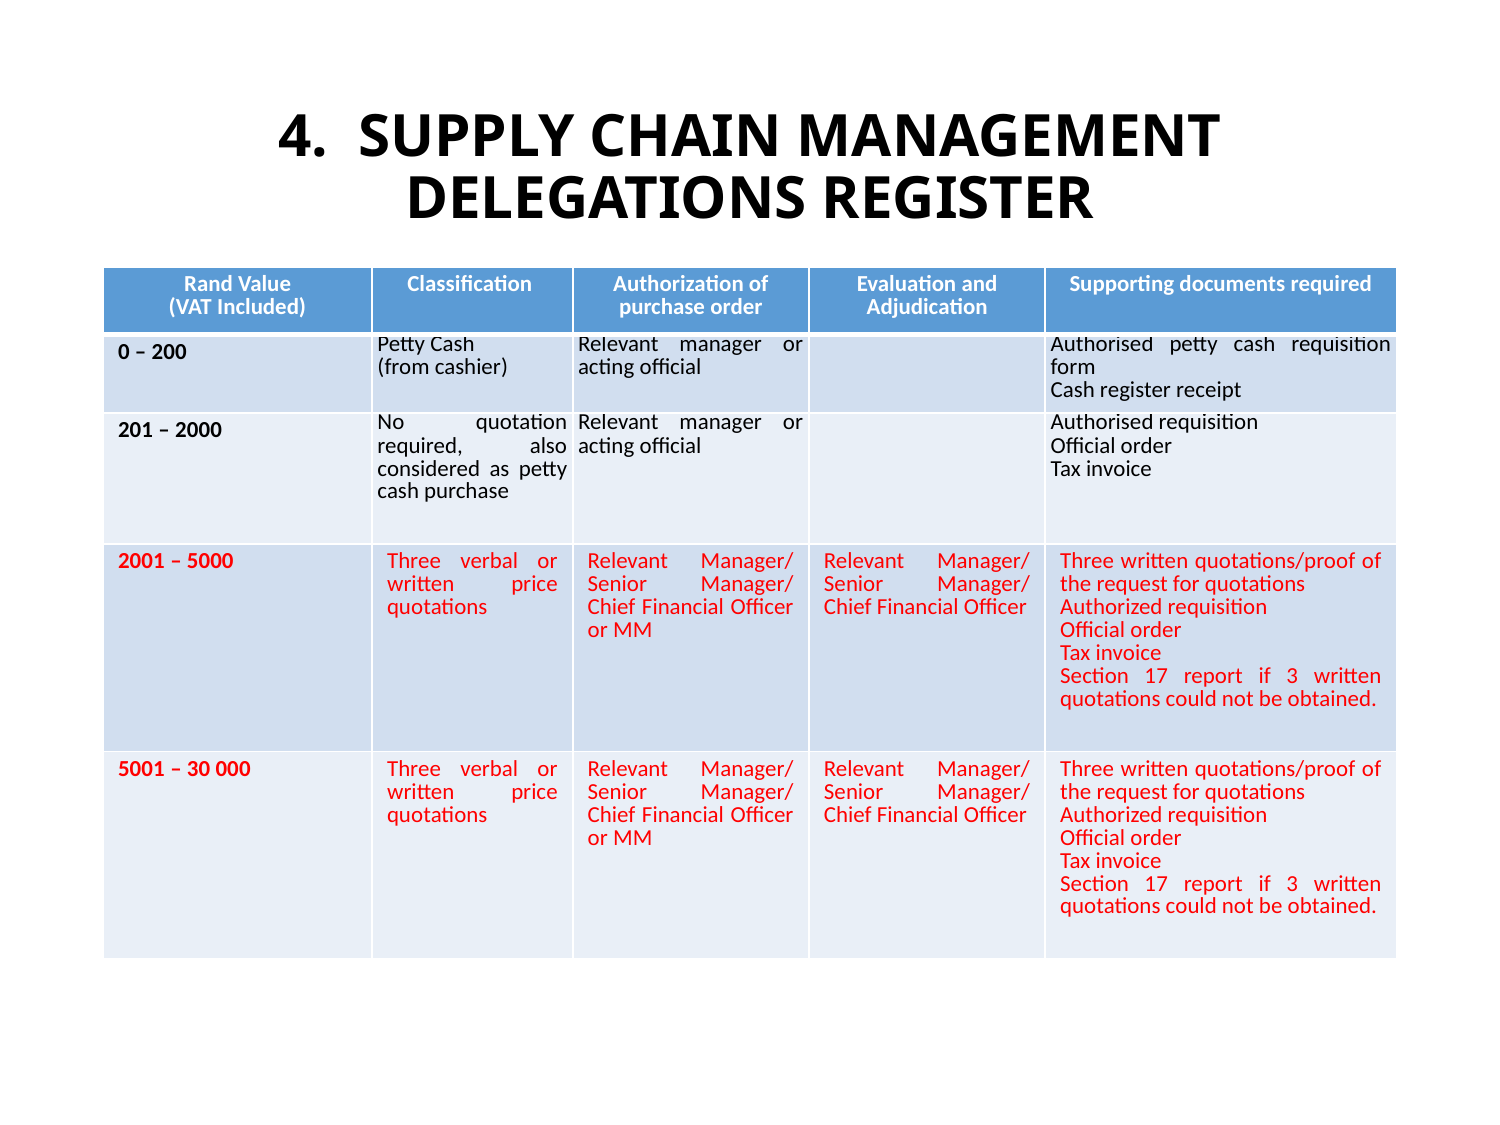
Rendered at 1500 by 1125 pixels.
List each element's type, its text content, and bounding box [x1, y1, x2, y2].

table_cell [810, 414, 1044, 543]
table_cell Authorised requisition Official order Tax invoice [1046, 414, 1396, 543]
table_cell Three verbal or written price quotations [373, 752, 572, 958]
table_cell Relevant manager or acting official [574, 337, 808, 412]
table_cell Relevant Manager/ Senior Manager/ Chief Financial Officer or MM [574, 545, 808, 751]
table_header Evaluation and Adjudication [810, 268, 1044, 332]
table_cell [810, 337, 1044, 412]
table_header Authorization of purchase order [574, 268, 808, 332]
table_cell Relevant manager or acting official [574, 414, 808, 543]
table_header Supporting documents required [1046, 268, 1396, 332]
table_cell 5001 – 30 000 [104, 752, 371, 958]
table_cell Three written quotations/proof of the request for quotations Authorized requisition Official order Tax invoice Section 17 report if 3 written quotations could not be obtained. [1046, 752, 1396, 958]
table_cell Relevant Manager/ Senior Manager/ Chief Financial Officer or MM [574, 752, 808, 958]
table_cell Petty Cash (from cashier) [373, 337, 572, 412]
table_cell 0 – 200 [104, 337, 371, 412]
table_cell Three verbal or written price quotations [373, 545, 572, 751]
table_cell No quotation required, also considered as petty cash purchase [373, 414, 572, 543]
table_cell Relevant Manager/ Senior Manager/ Chief Financial Officer [810, 752, 1044, 958]
table_cell 2001 – 5000 [104, 545, 371, 751]
table_header Classification [373, 268, 572, 332]
table_cell Three written quotations/proof of the request for quotations Authorized requisition Official order Tax invoice Section 17 report if 3 written quotations could not be obtained. [1046, 545, 1396, 751]
table_header Rand Value (VAT Included) [104, 268, 371, 332]
title 4. SUPPLY CHAIN MANAGEMENT DELEGATIONS REGISTER [103, 59, 1397, 266]
table_cell Authorised petty cash requisition form Cash register receipt [1046, 337, 1396, 412]
table_cell Relevant Manager/ Senior Manager/ Chief Financial Officer [810, 545, 1044, 751]
table_cell 201 – 2000 [104, 414, 371, 543]
